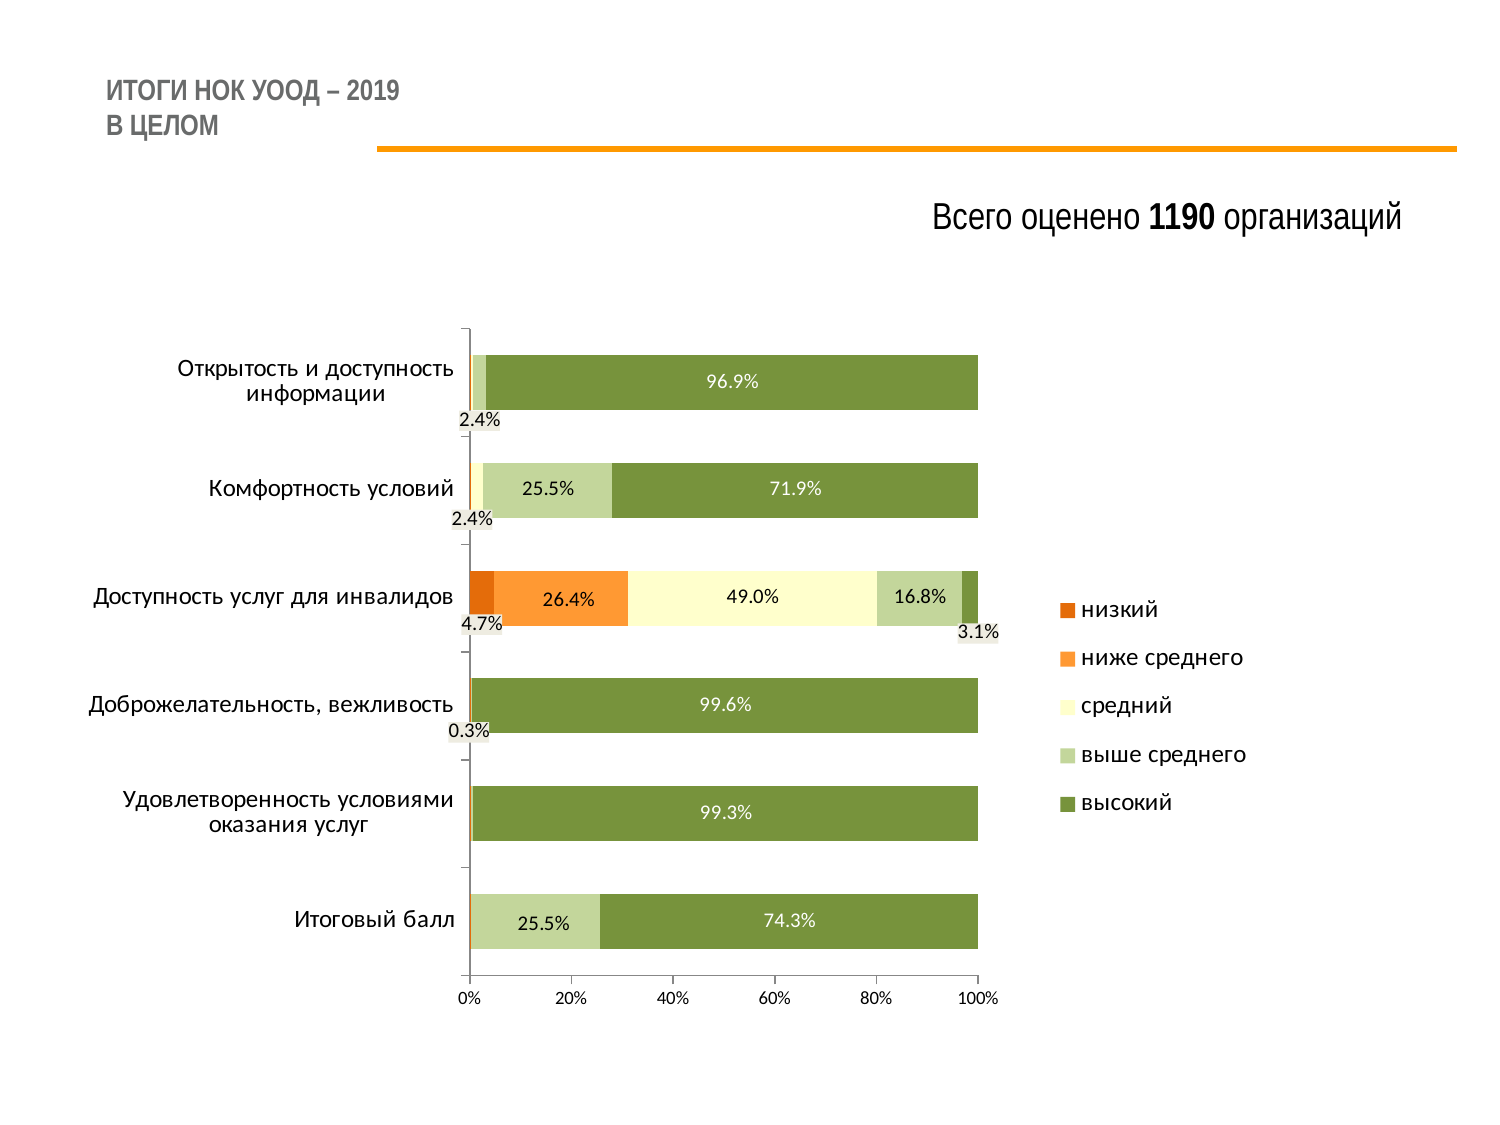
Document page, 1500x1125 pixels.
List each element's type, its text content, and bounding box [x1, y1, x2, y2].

chart [88, 278, 1282, 1071]
title ИТОГИ НОК УООД – 2019 в целом [91, 63, 1441, 149]
text_box Всего оценено 1190 организаций [917, 184, 1472, 245]
